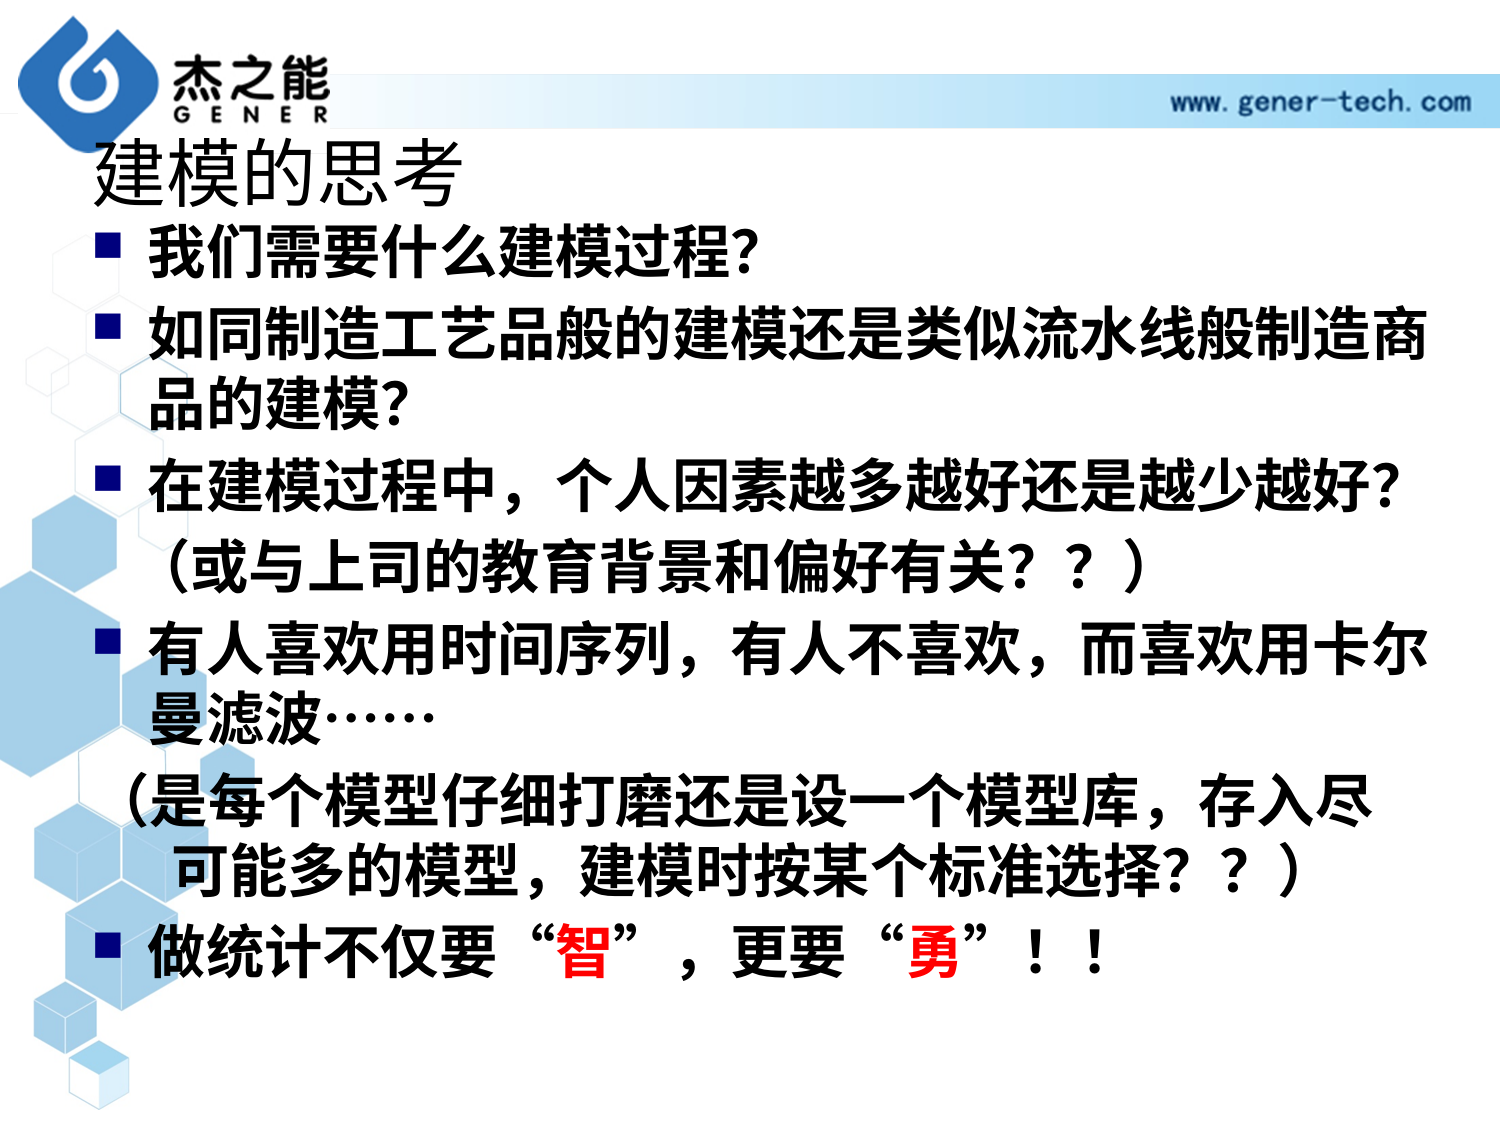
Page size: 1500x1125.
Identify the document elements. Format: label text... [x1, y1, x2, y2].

title 建模的思考 [76, 110, 1427, 208]
picture [0, 15, 1500, 1110]
list 我们需要什么建模过程？ 如同制造工艺品般的建模还是类似流水线般制造商品的建模？ 在建模过程中，个人因素越多越好还是越少越好？ （或与上司的教育背景和偏好有关？？） 有人喜欢用时间序列，有人不喜欢，而喜欢用卡尔曼滤波…… （是每个模型仔细打磨还是设一个模型库，存入尽 可能多的模型，建模时按某个标准选择？？） 做统计不仅要“智”，更要“勇”！！ [76, 208, 1459, 1047]
